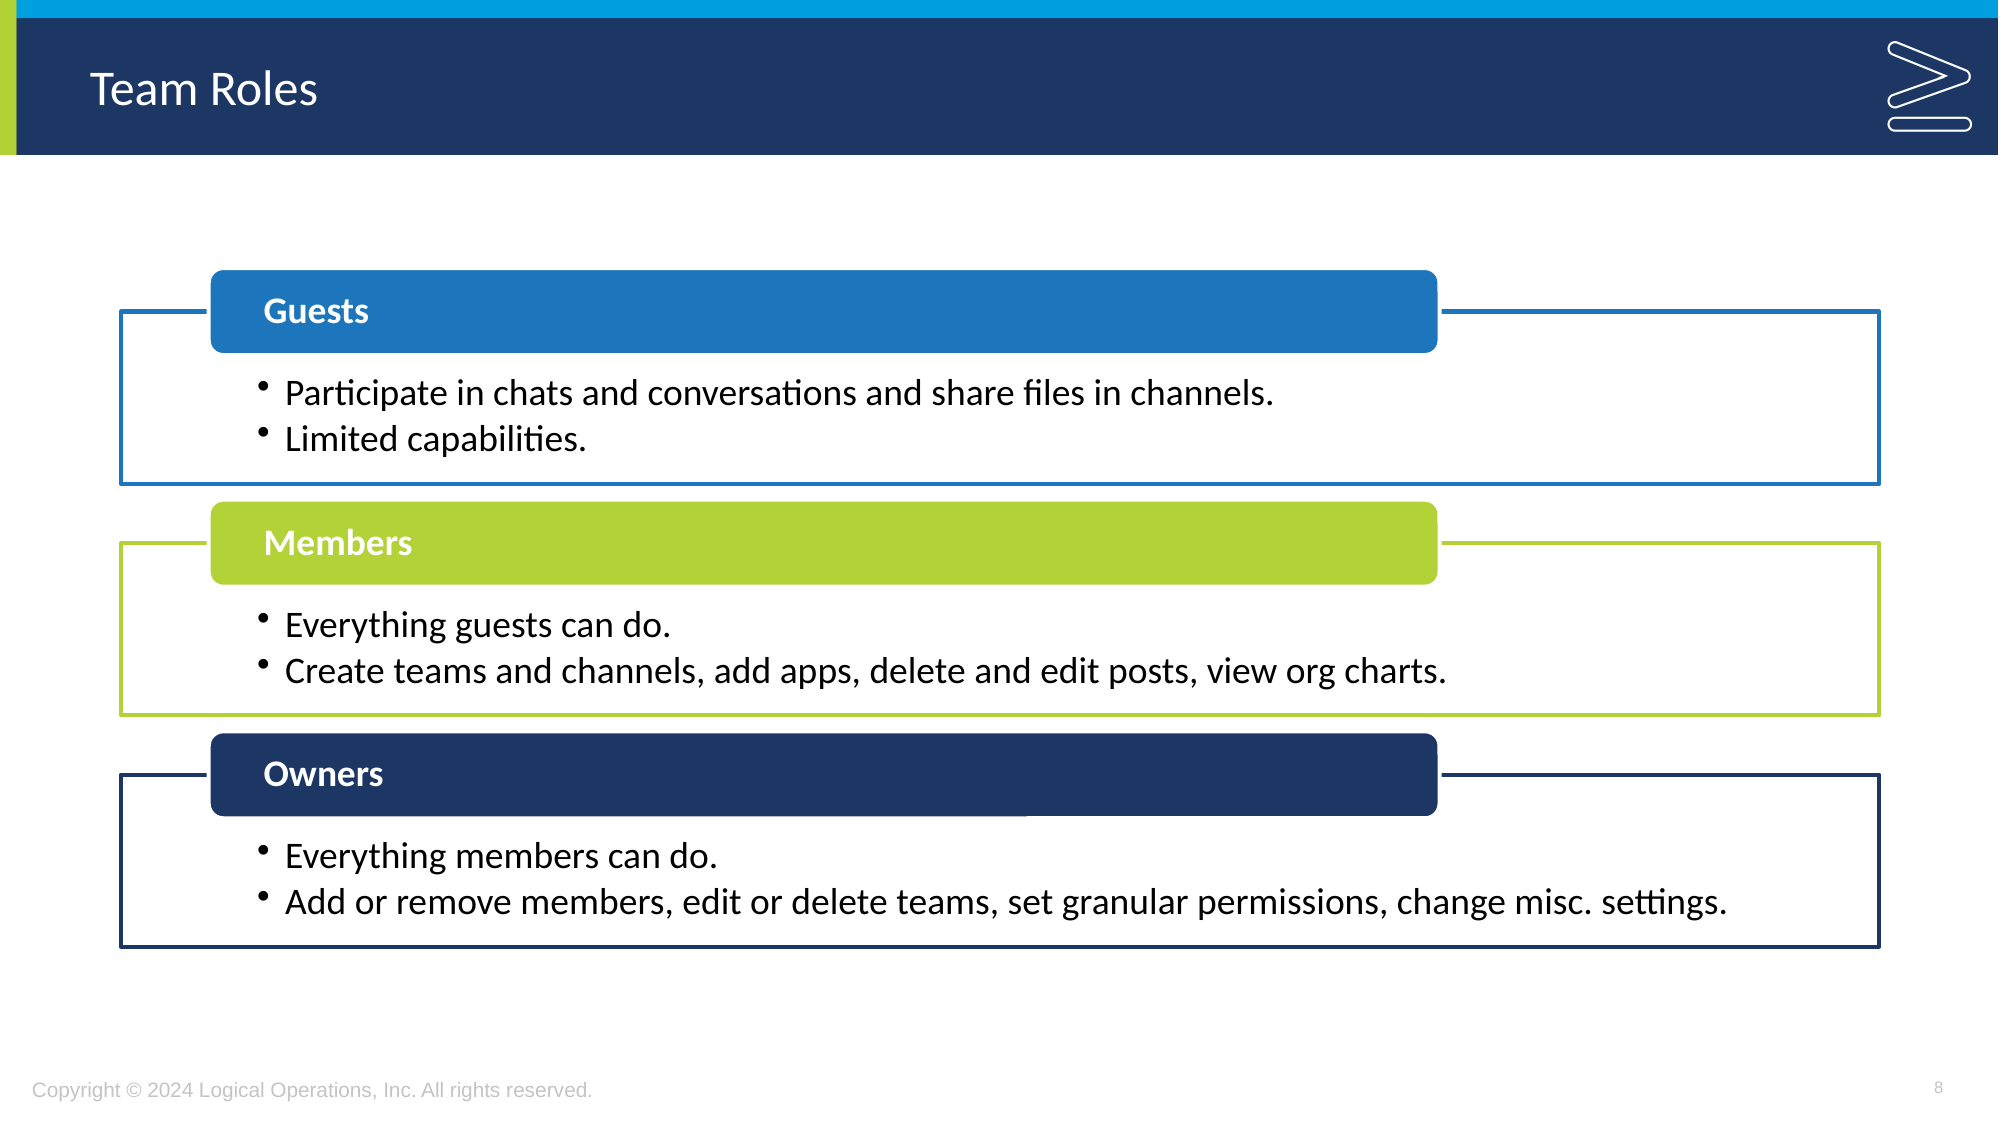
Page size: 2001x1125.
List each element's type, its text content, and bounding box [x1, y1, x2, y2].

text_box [120, 231, 1880, 983]
title Team Roles [74, 16, 1850, 155]
picture [0, 0, 74, 155]
slide_number 8 [1491, 1057, 1959, 1118]
picture [1850, 19, 1998, 155]
